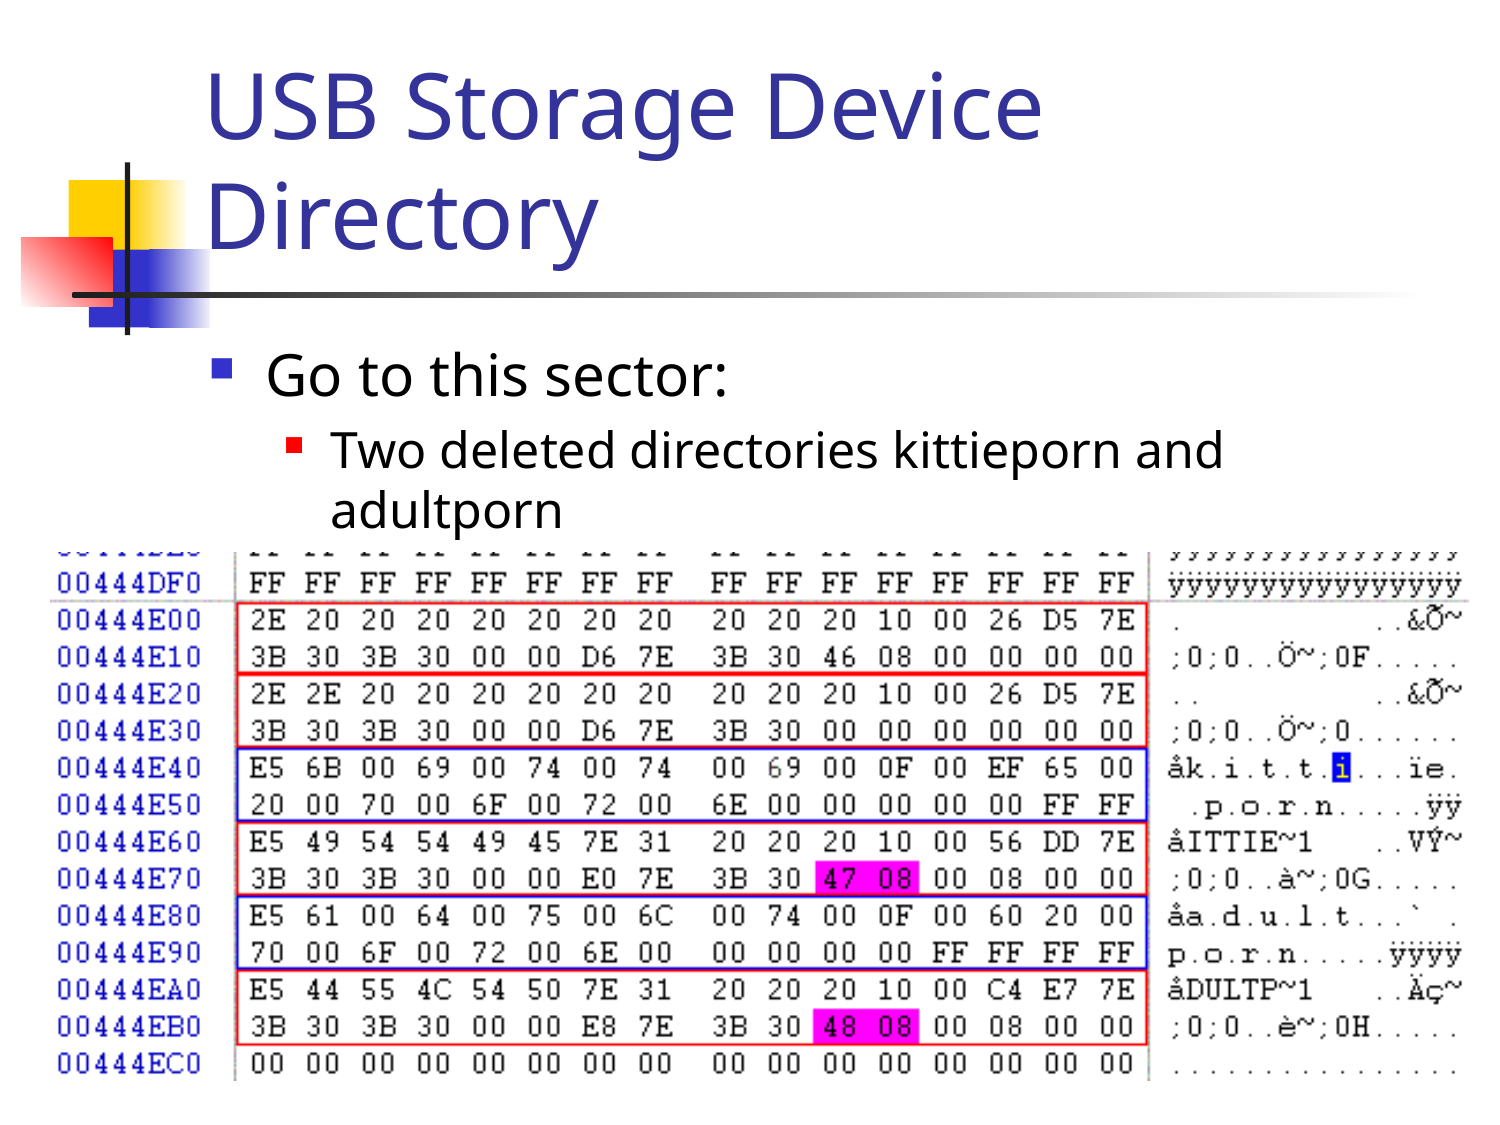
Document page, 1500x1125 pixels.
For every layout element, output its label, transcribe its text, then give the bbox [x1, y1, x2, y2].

list Go to this sector: Two deleted directories kittieporn and adultporn First starts at cluster 0x4708 [193, 330, 1463, 550]
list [49, 551, 1470, 1081]
title USB Storage Device Directory [188, 34, 1468, 276]
